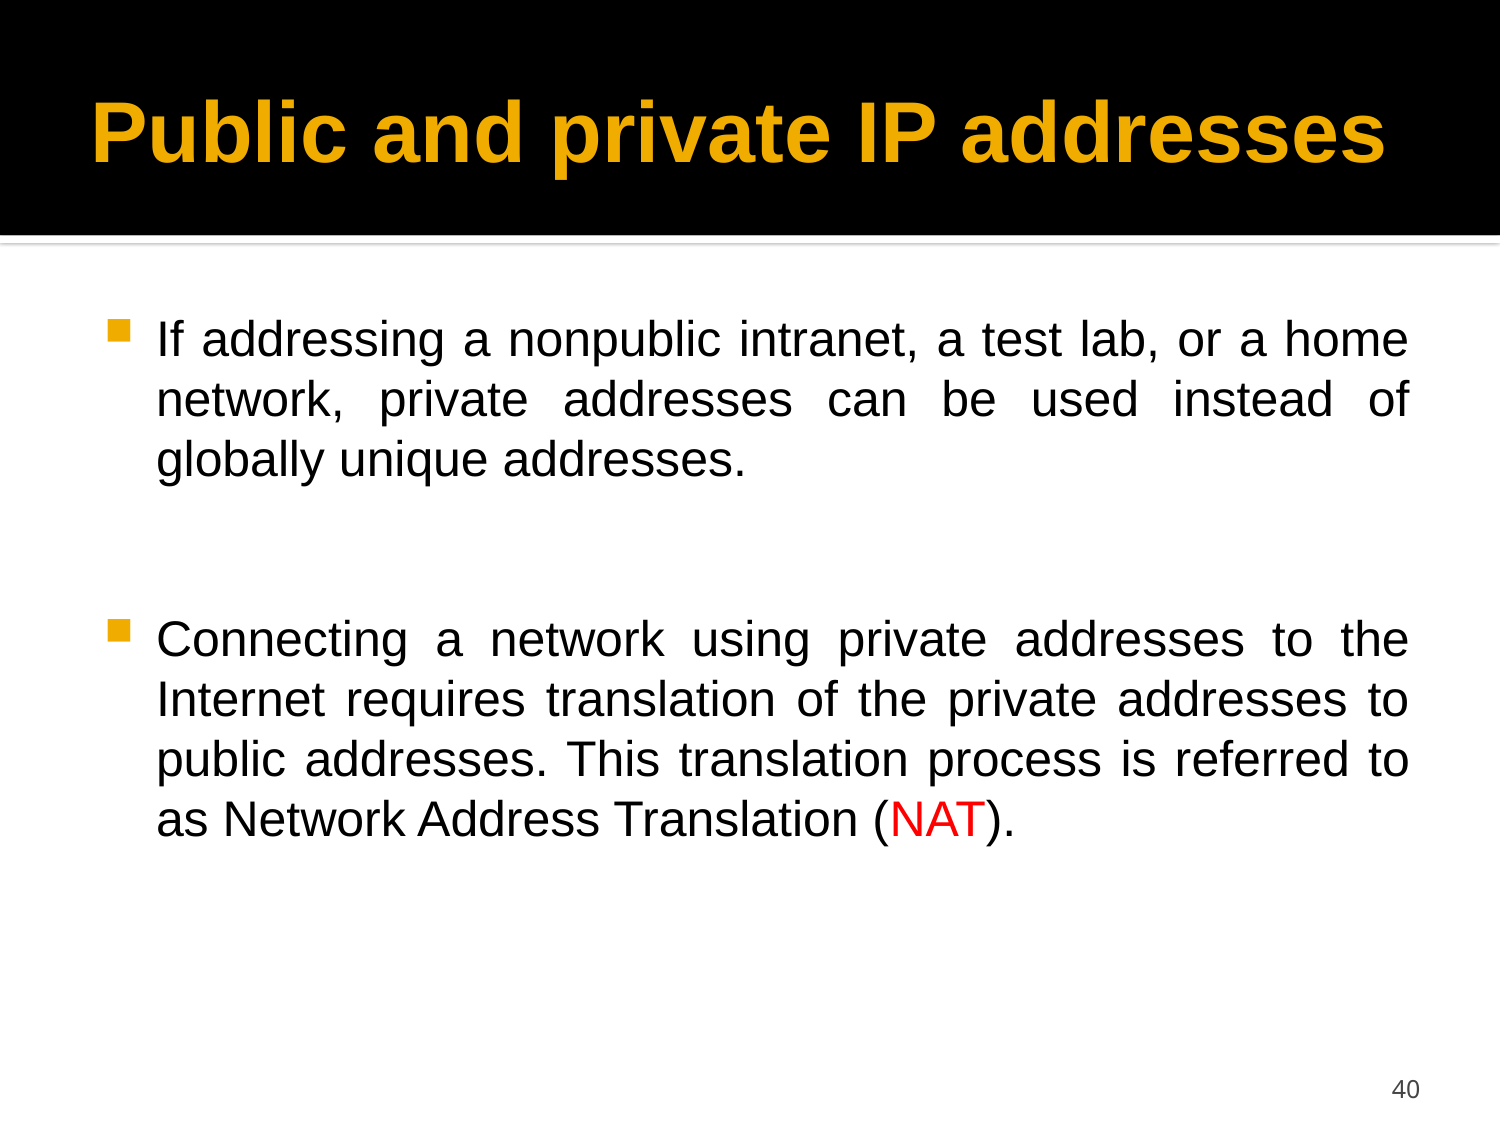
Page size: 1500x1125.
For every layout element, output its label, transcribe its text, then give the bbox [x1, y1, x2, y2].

slide_number 40 [1345, 1062, 1467, 1108]
list If addressing a nonpublic intranet, a test lab, or a home network, private addresses can be used instead of globally unique addresses. Connecting a network using private addresses to the Internet requires translation of the private addresses to public addresses. This translation process is referred to as Network Address Translation (NAT). [75, 291, 1425, 1050]
title Public and private IP addresses [75, 25, 1425, 231]
